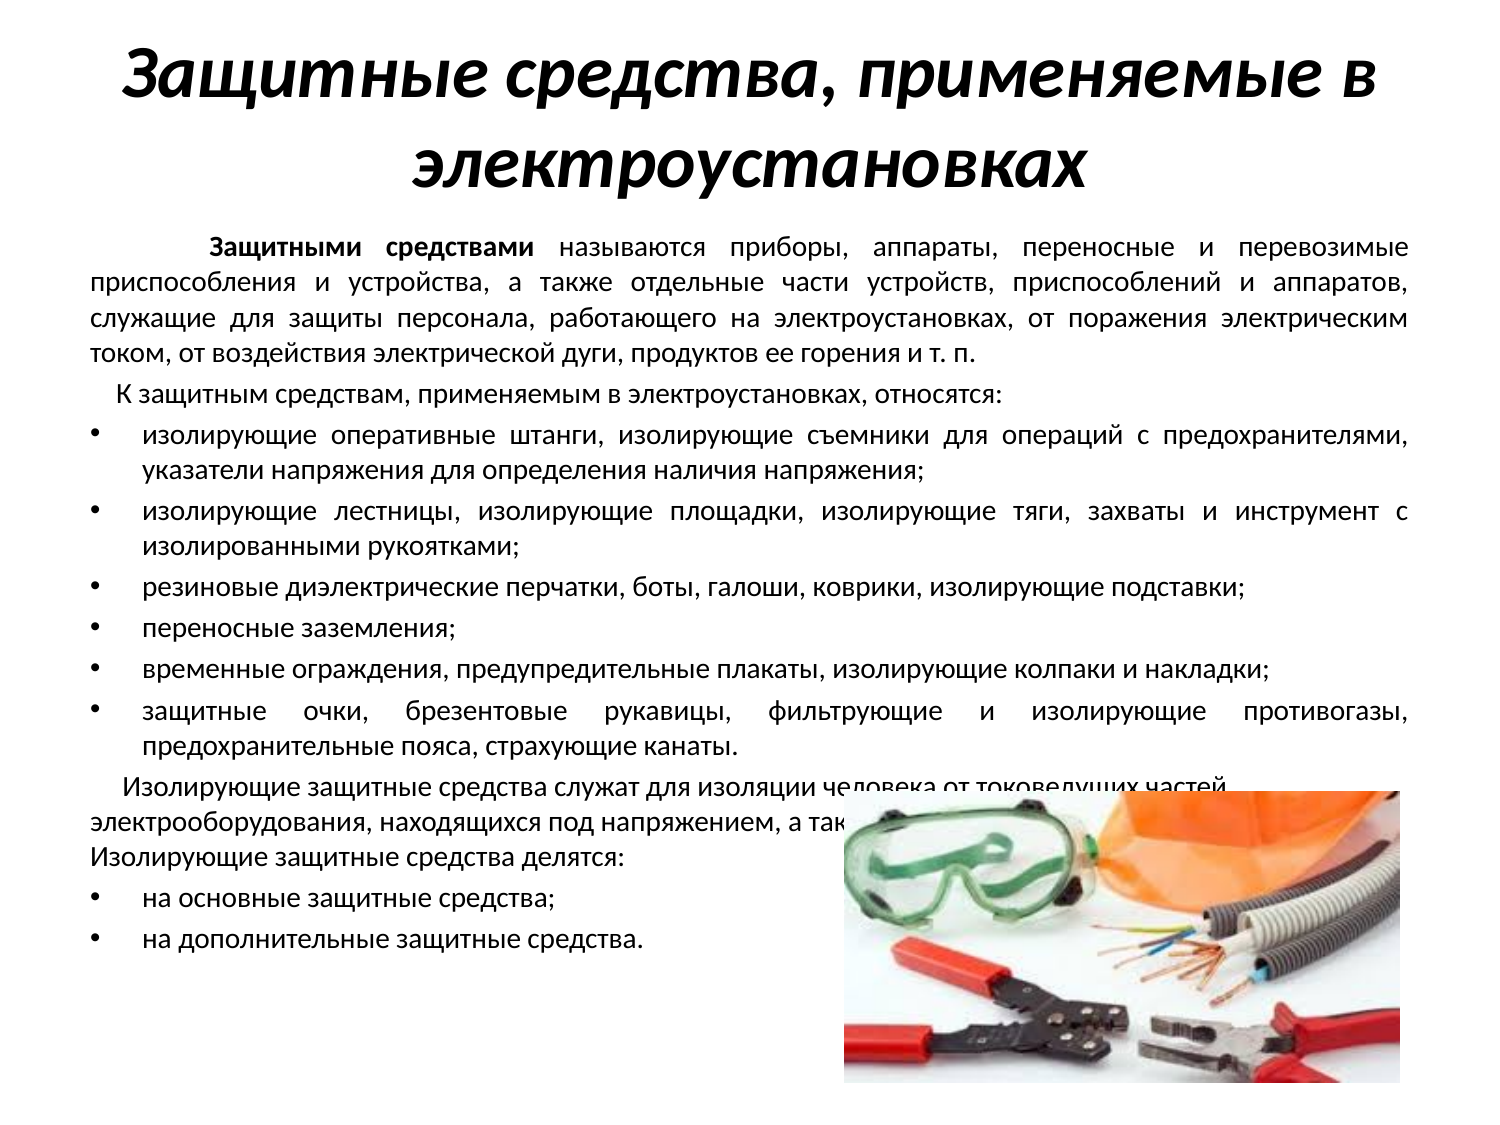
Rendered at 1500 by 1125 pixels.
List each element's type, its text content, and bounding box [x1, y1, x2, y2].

list Защитными средствами называются приборы, аппараты, переносные и перевозимые приспособления и устройства, а также отдельные части устройств, приспособлений и аппаратов, служащие для защиты персонала, работающего на электроустановках, от поражения электрическим током, от воздействия электрической дуги, продуктов ее горения и т. п. К защитным средствам, применяемым в электроустановках, относятся: изолирующие оперативные штанги, изолирующие съемники для операций с предохранителями, указатели напряжения для определения наличия напряжения; изолирующие лестницы, изолирующие площадки, изолирующие тяги, захваты и инструмент с изолированными рукоятками; резиновые диэлектрические перчатки, боты, галоши, коврики, изолирующие подставки; переносные заземления; временные ограждения, предупредительные плакаты, изолирующие колпаки и накладки; защитные очки, брезентовые рукавицы, фильтрующие и изолирующие противогазы, предохранительные пояса, страхующие канаты. Изолирующие защитные средства служат для изоляции человека от токоведущих частей электрооборудования, находящихся под напряжением, а также для изоляции человека от земли. Изолирующие защитные средства делятся: на основные защитные средства; на дополнительные защитные средства. [75, 219, 1425, 963]
picture [844, 790, 1400, 1083]
title Защитные средства, применяемые в электроустановках [75, 19, 1425, 207]
